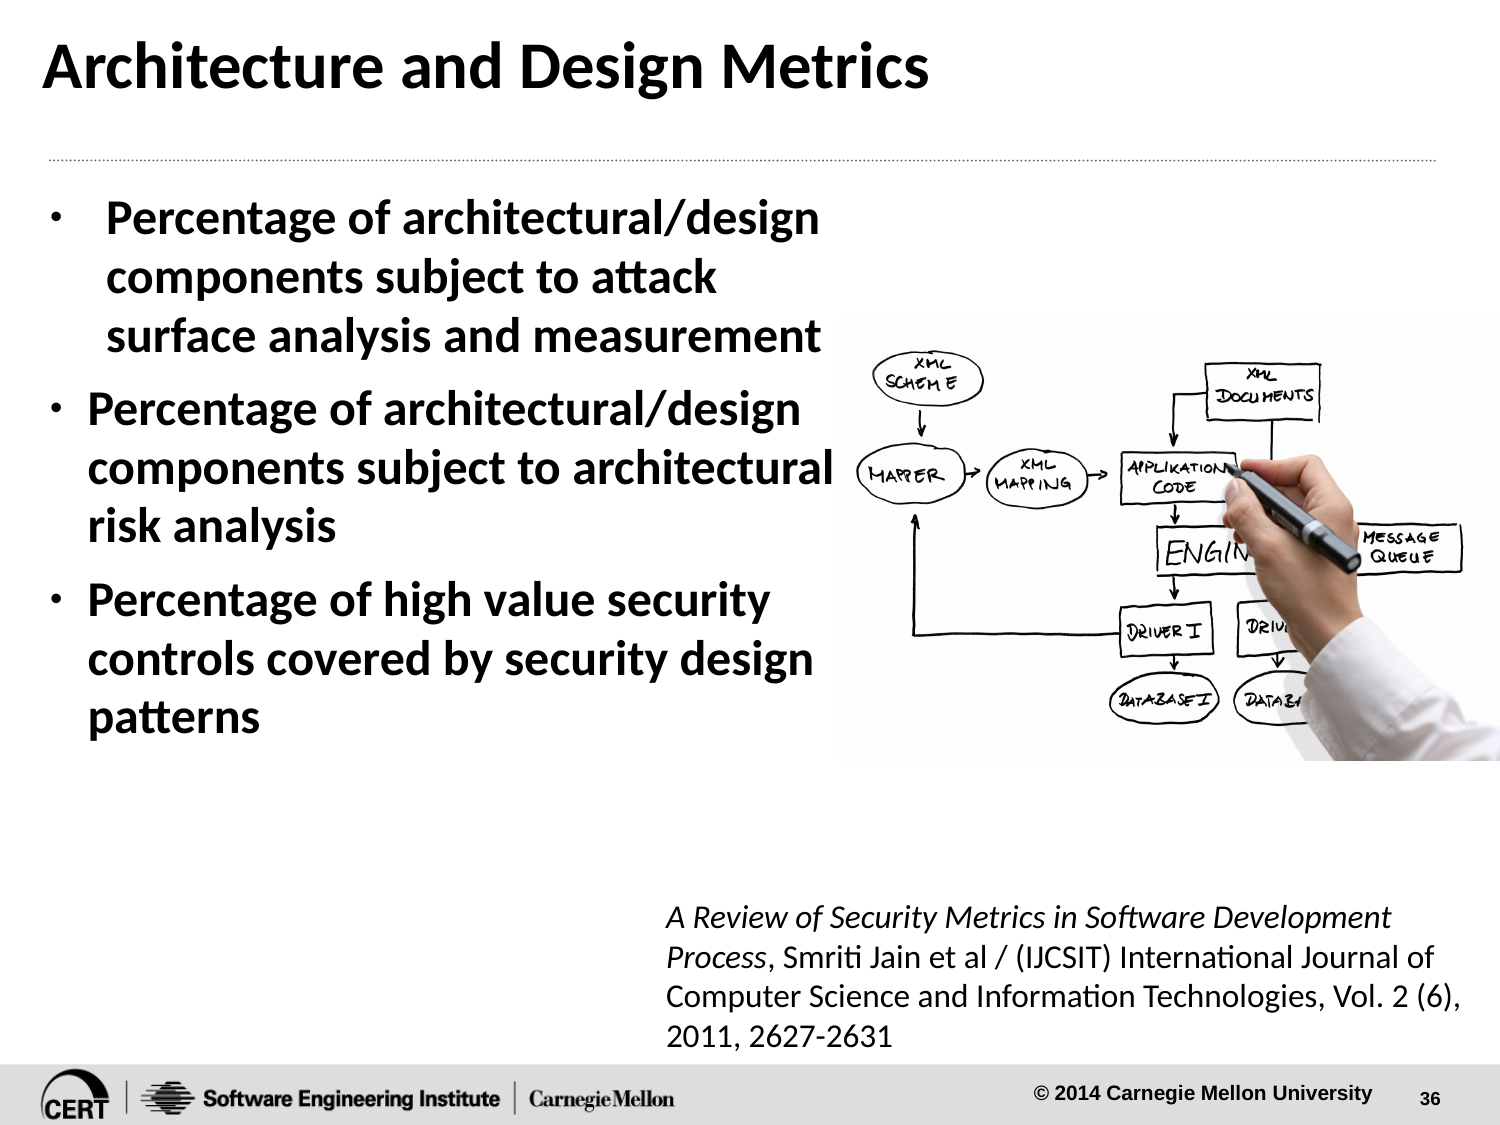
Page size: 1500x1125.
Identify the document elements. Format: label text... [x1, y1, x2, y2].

text_box A Review of Security Metrics in Software Development Process, Smriti Jain et al / (IJCSIT) International Journal of Computer Science and Information Technologies, Vol. 2 (6), 2011, 2627-2631 [651, 887, 1500, 1062]
picture [24, 1065, 688, 1125]
title Architecture and Design Metrics [42, 37, 1434, 155]
picture [837, 318, 1500, 761]
list Percentage of architectural/design components subject to attack surface analysis and measurement Percentage of architectural/design components subject to architectural risk analysis Percentage of high value security controls covered by security design patterns [49, 187, 838, 1001]
